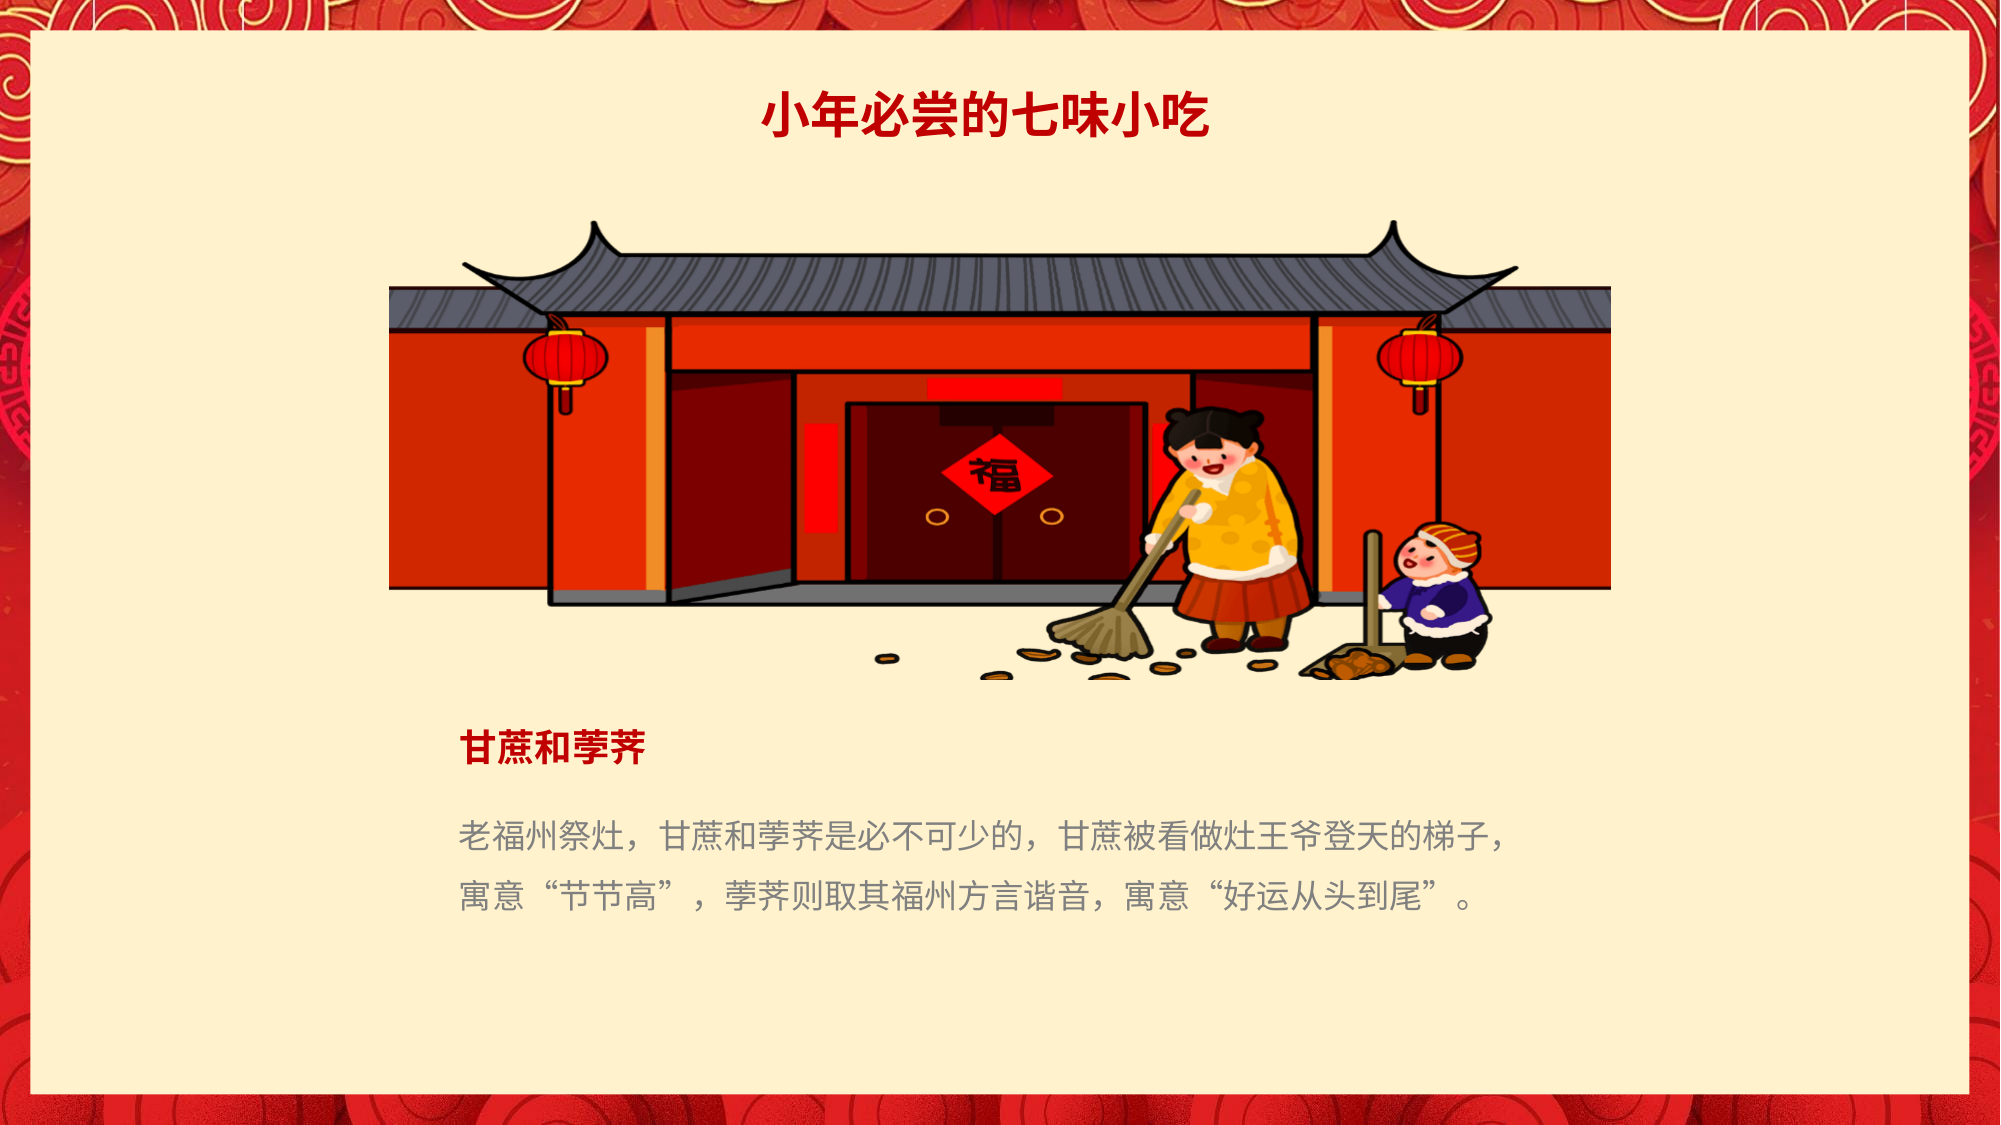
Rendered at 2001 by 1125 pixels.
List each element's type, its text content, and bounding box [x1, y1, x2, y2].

picture [0, 0, 2000, 1125]
text_box 小年必尝的七味小吃 [745, 76, 1255, 151]
text_box 老福州祭灶，甘蔗和荸荠是必不可少的，甘蔗被看做灶王爷登天的梯子，寓意“节节高”，荸荠则取其福州方言谐音，寓意“好运从头到尾”。 [443, 788, 1556, 923]
text_box 甘蔗和荸荠 [445, 716, 663, 777]
